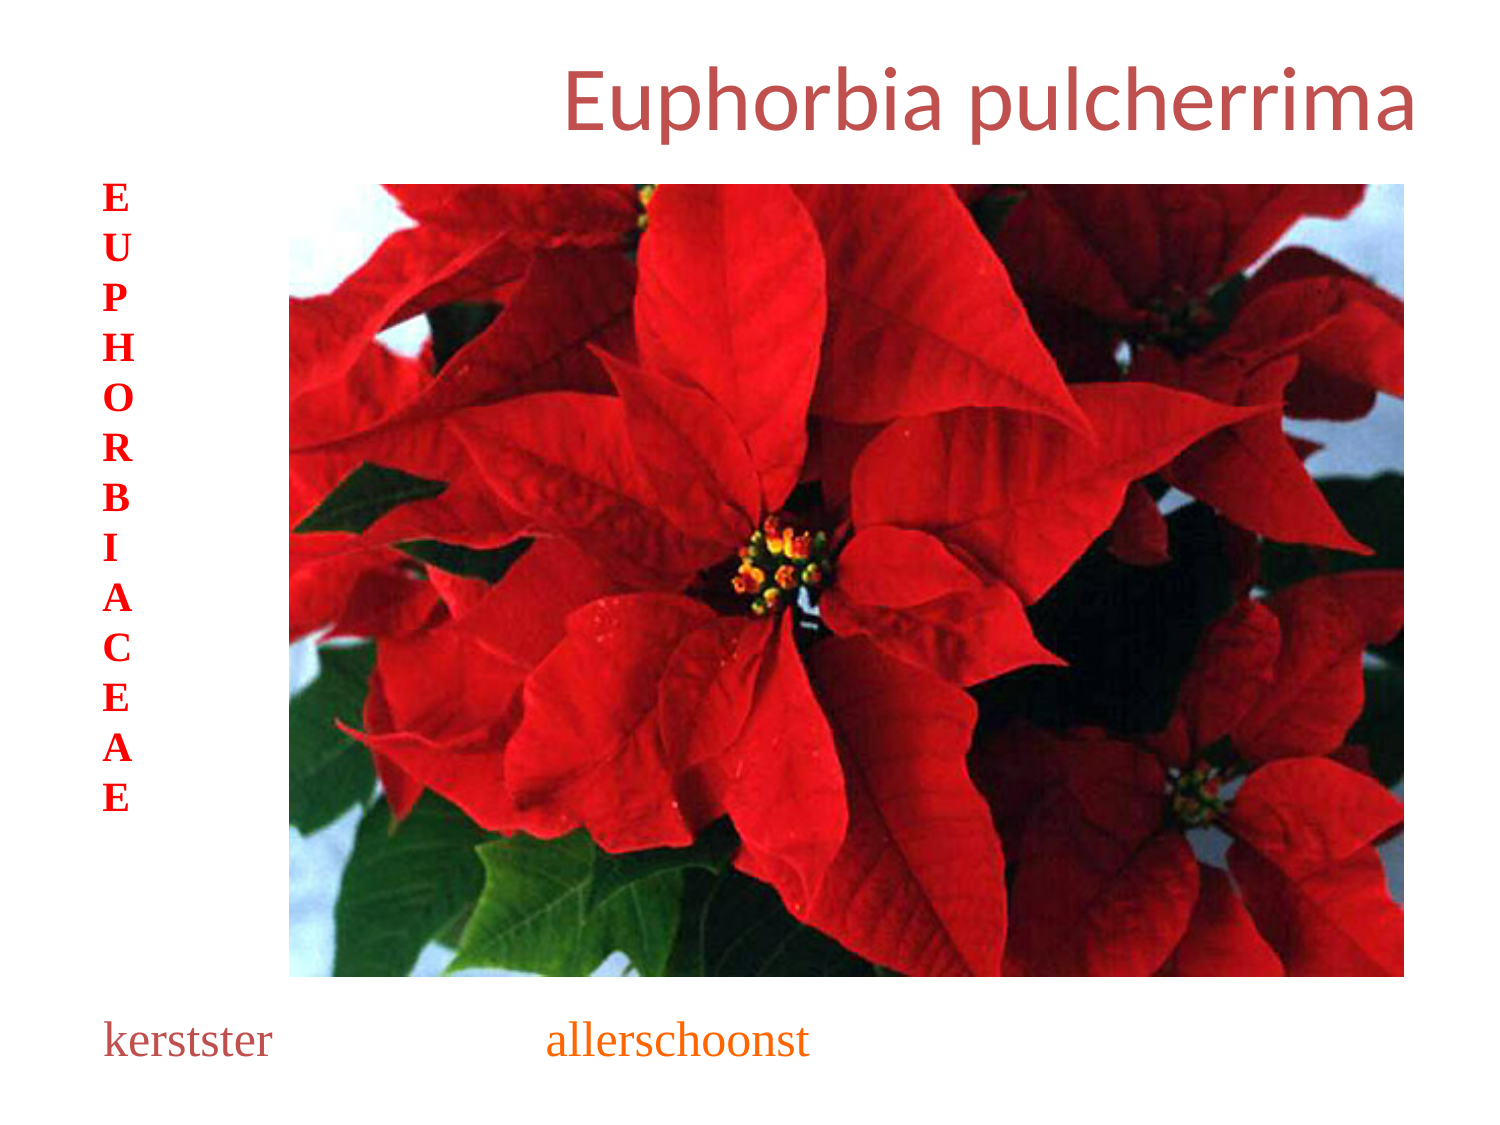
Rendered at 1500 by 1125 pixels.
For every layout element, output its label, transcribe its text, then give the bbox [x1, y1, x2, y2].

picture [289, 184, 1404, 977]
text_box EUPHORBIACEAE [87, 162, 150, 828]
title Euphorbia pulcherrima [159, 0, 1435, 188]
text_box kerstster [88, 999, 1151, 1075]
